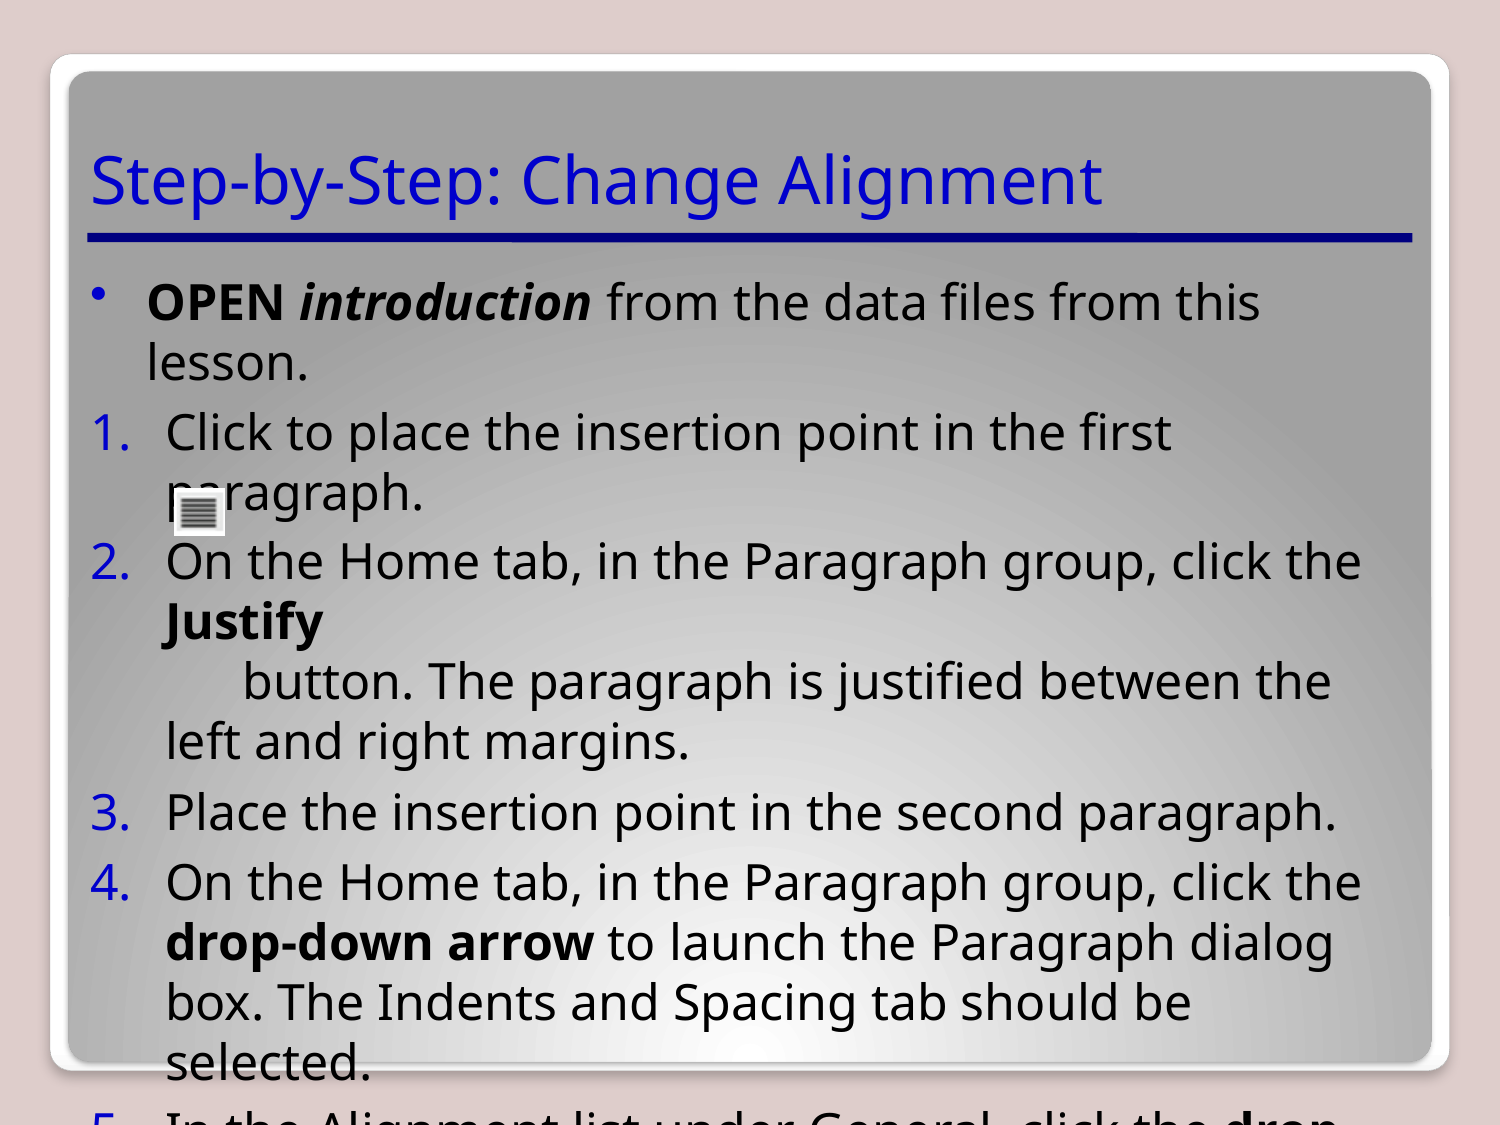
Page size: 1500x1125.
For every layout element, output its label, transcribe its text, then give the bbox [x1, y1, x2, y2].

title Step-by-Step: Change Alignment [74, 74, 1426, 226]
picture [174, 487, 226, 536]
list OPEN introduction from the data files from this lesson. Click to place the insertion point in the first paragraph. On the Home tab, in the Paragraph group, click the Justify button. The paragraph is justified between the left and right margins. Place the insertion point in the second paragraph. On the Home tab, in the Paragraph group, click the drop-down arrow to launch the Paragraph dialog box. The Indents and Spacing tab should be selected. In the Alignment list under General, click the drop-down arrow, then click Centered. Click OK. The paragraph is centered between the left and right margins. [75, 262, 1425, 1063]
